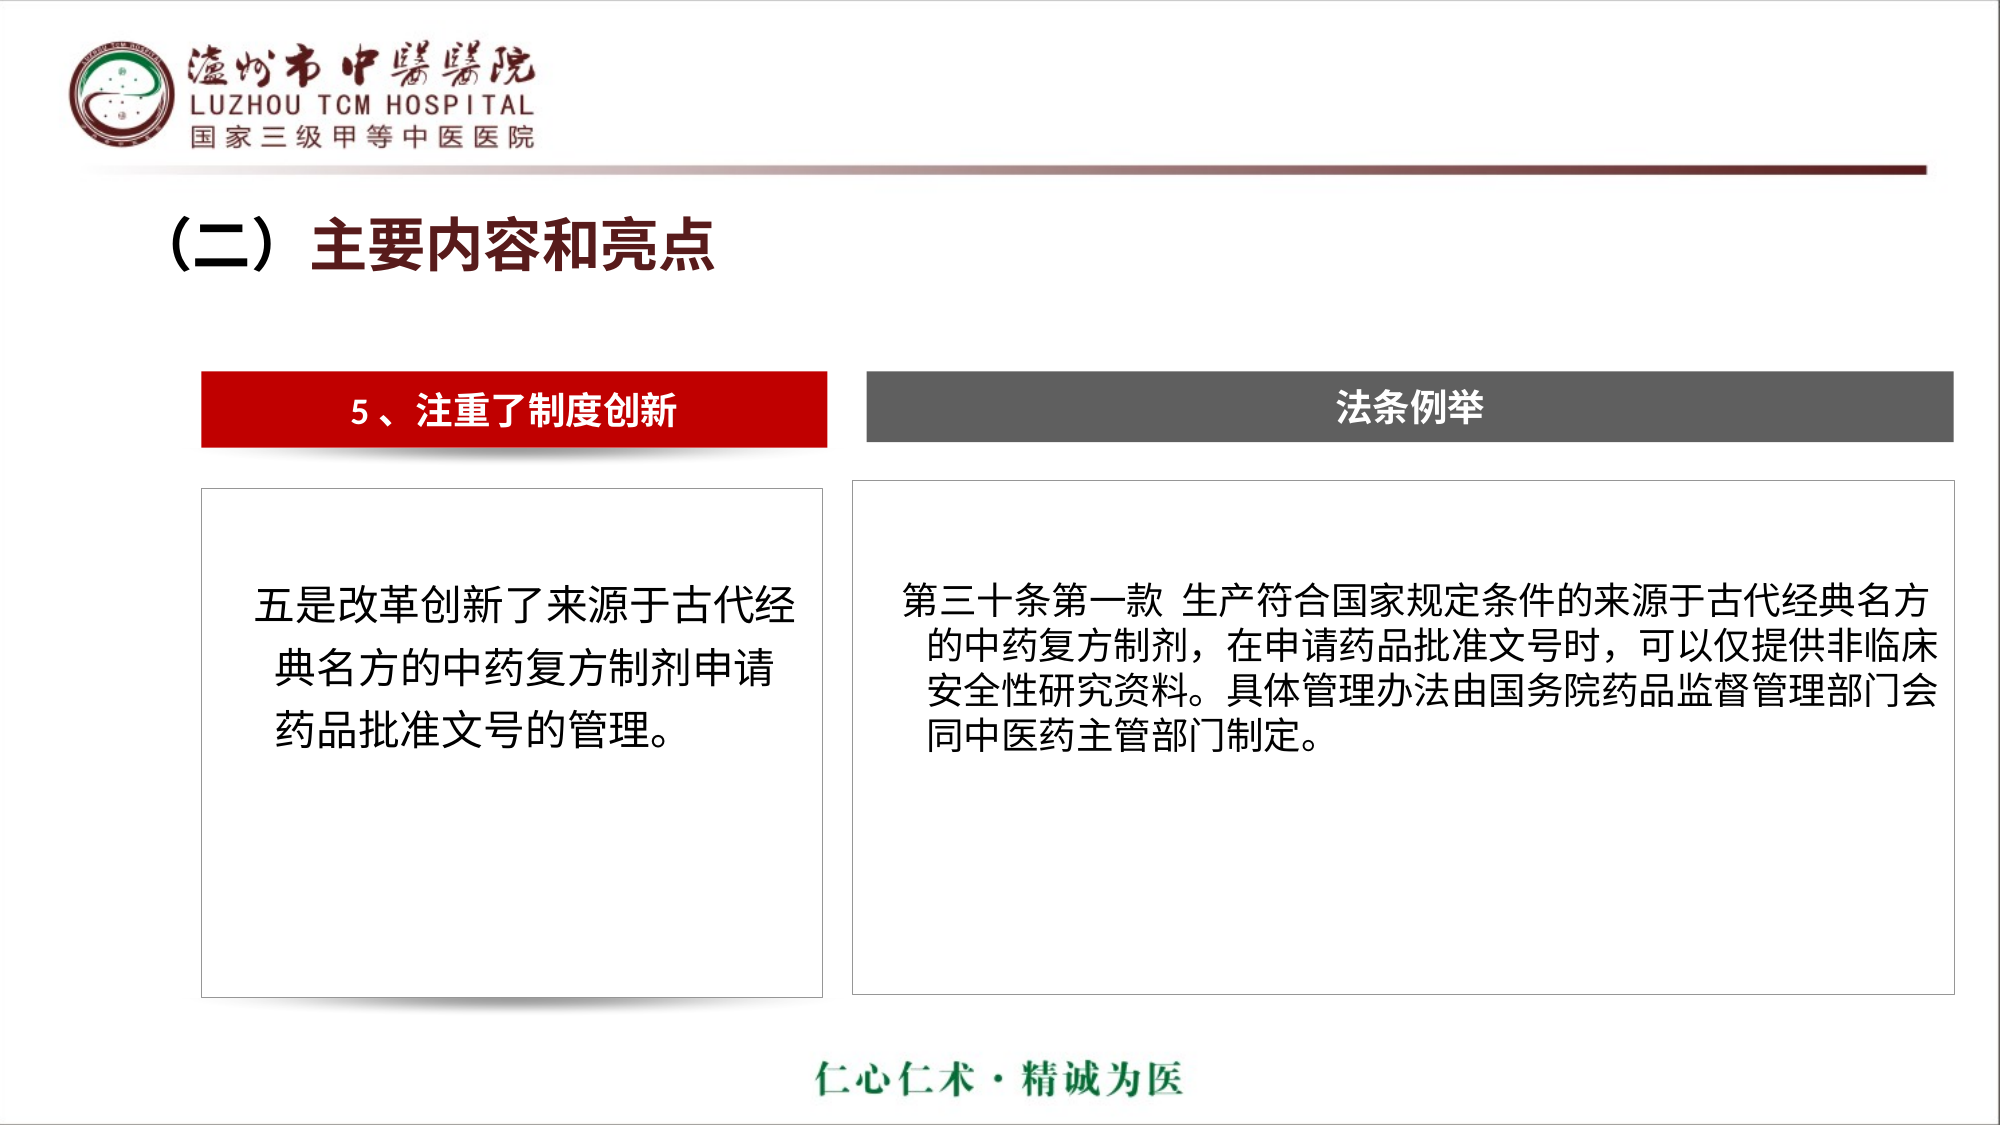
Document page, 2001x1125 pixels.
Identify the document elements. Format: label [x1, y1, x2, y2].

picture [0, 0, 2000, 1125]
text_box [176, 371, 853, 1017]
